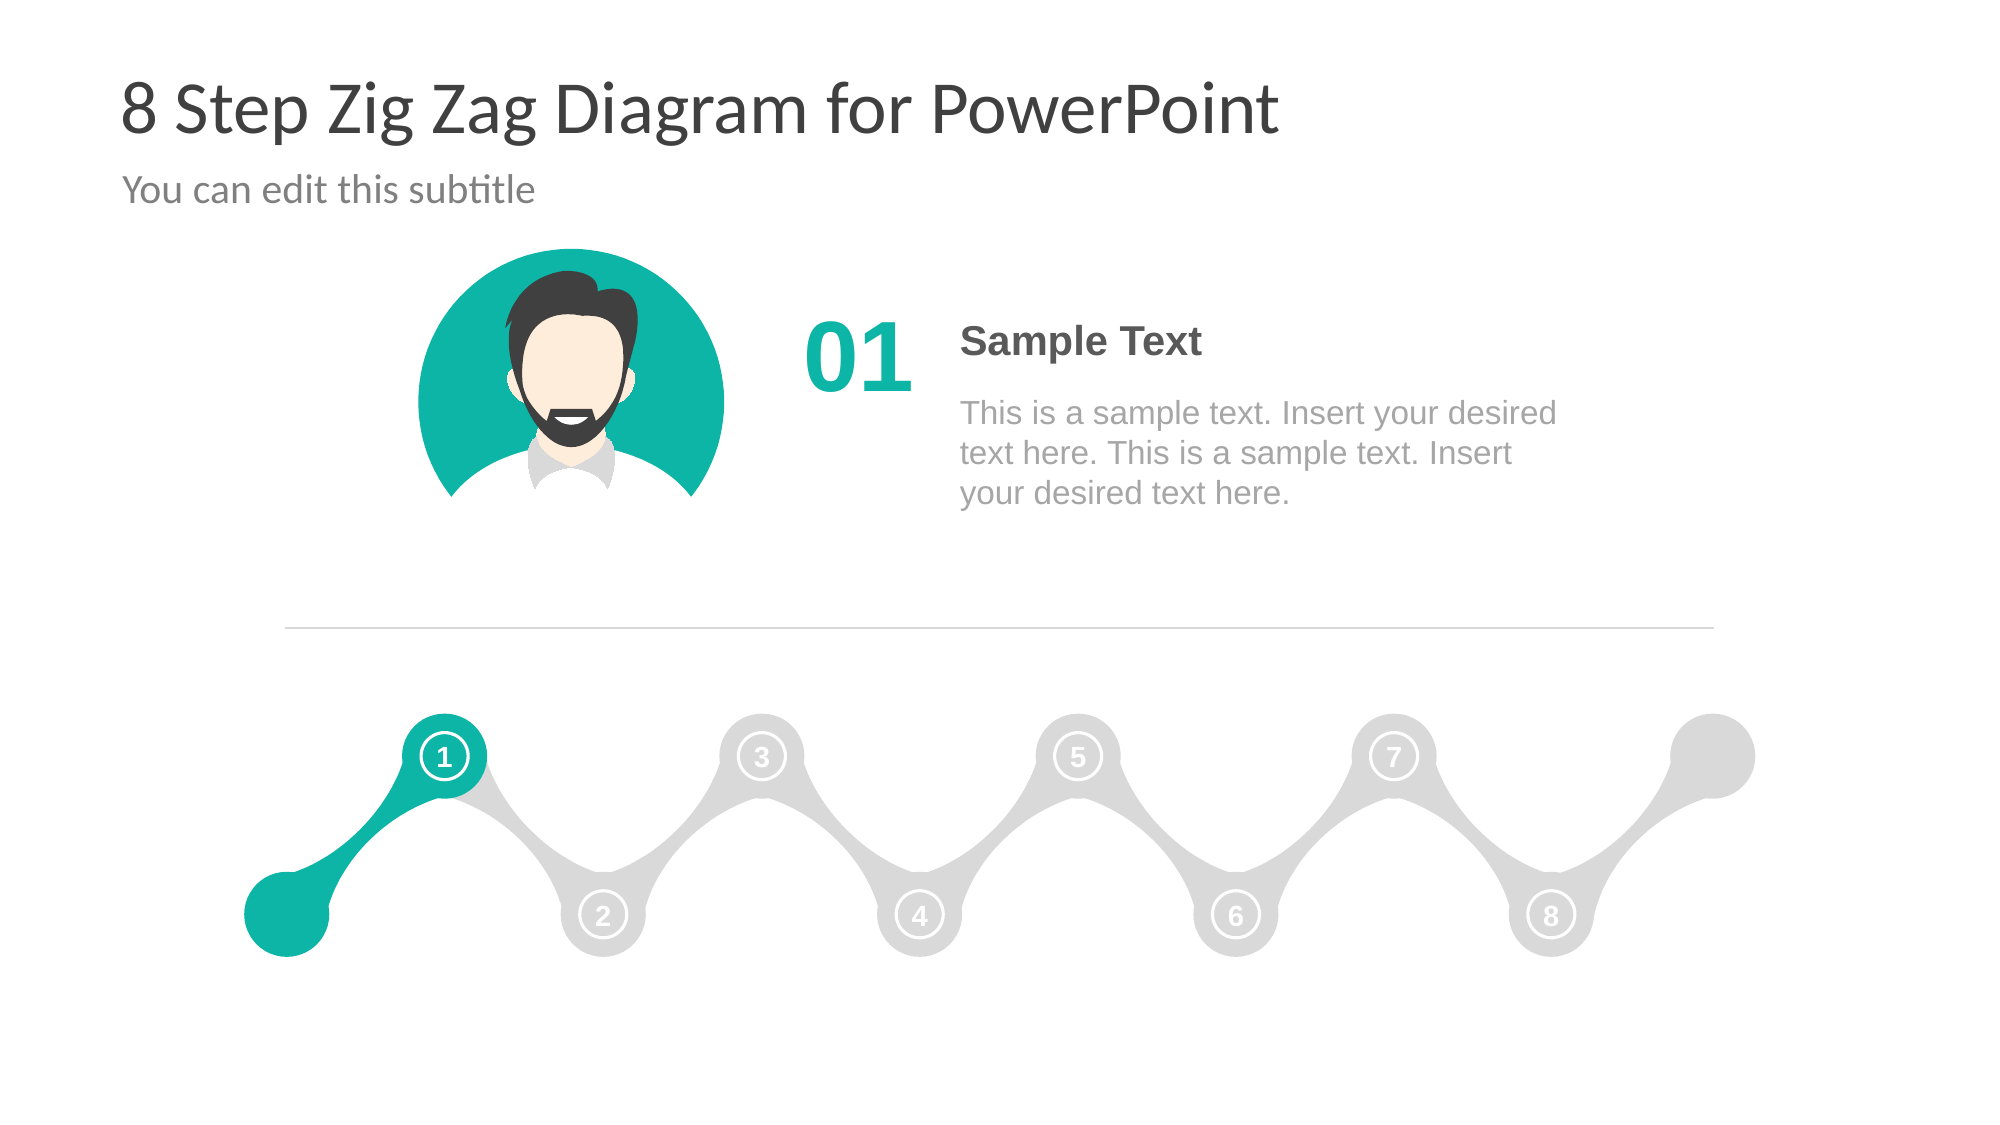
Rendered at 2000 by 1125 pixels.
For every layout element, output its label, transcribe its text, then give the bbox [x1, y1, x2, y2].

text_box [418, 248, 725, 555]
text_box You can edit this subtitle [107, 154, 758, 220]
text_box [787, 283, 1582, 521]
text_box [243, 713, 1756, 958]
title 8 Step Zig Zag Diagram for PowerPoint [99, 45, 1900, 162]
